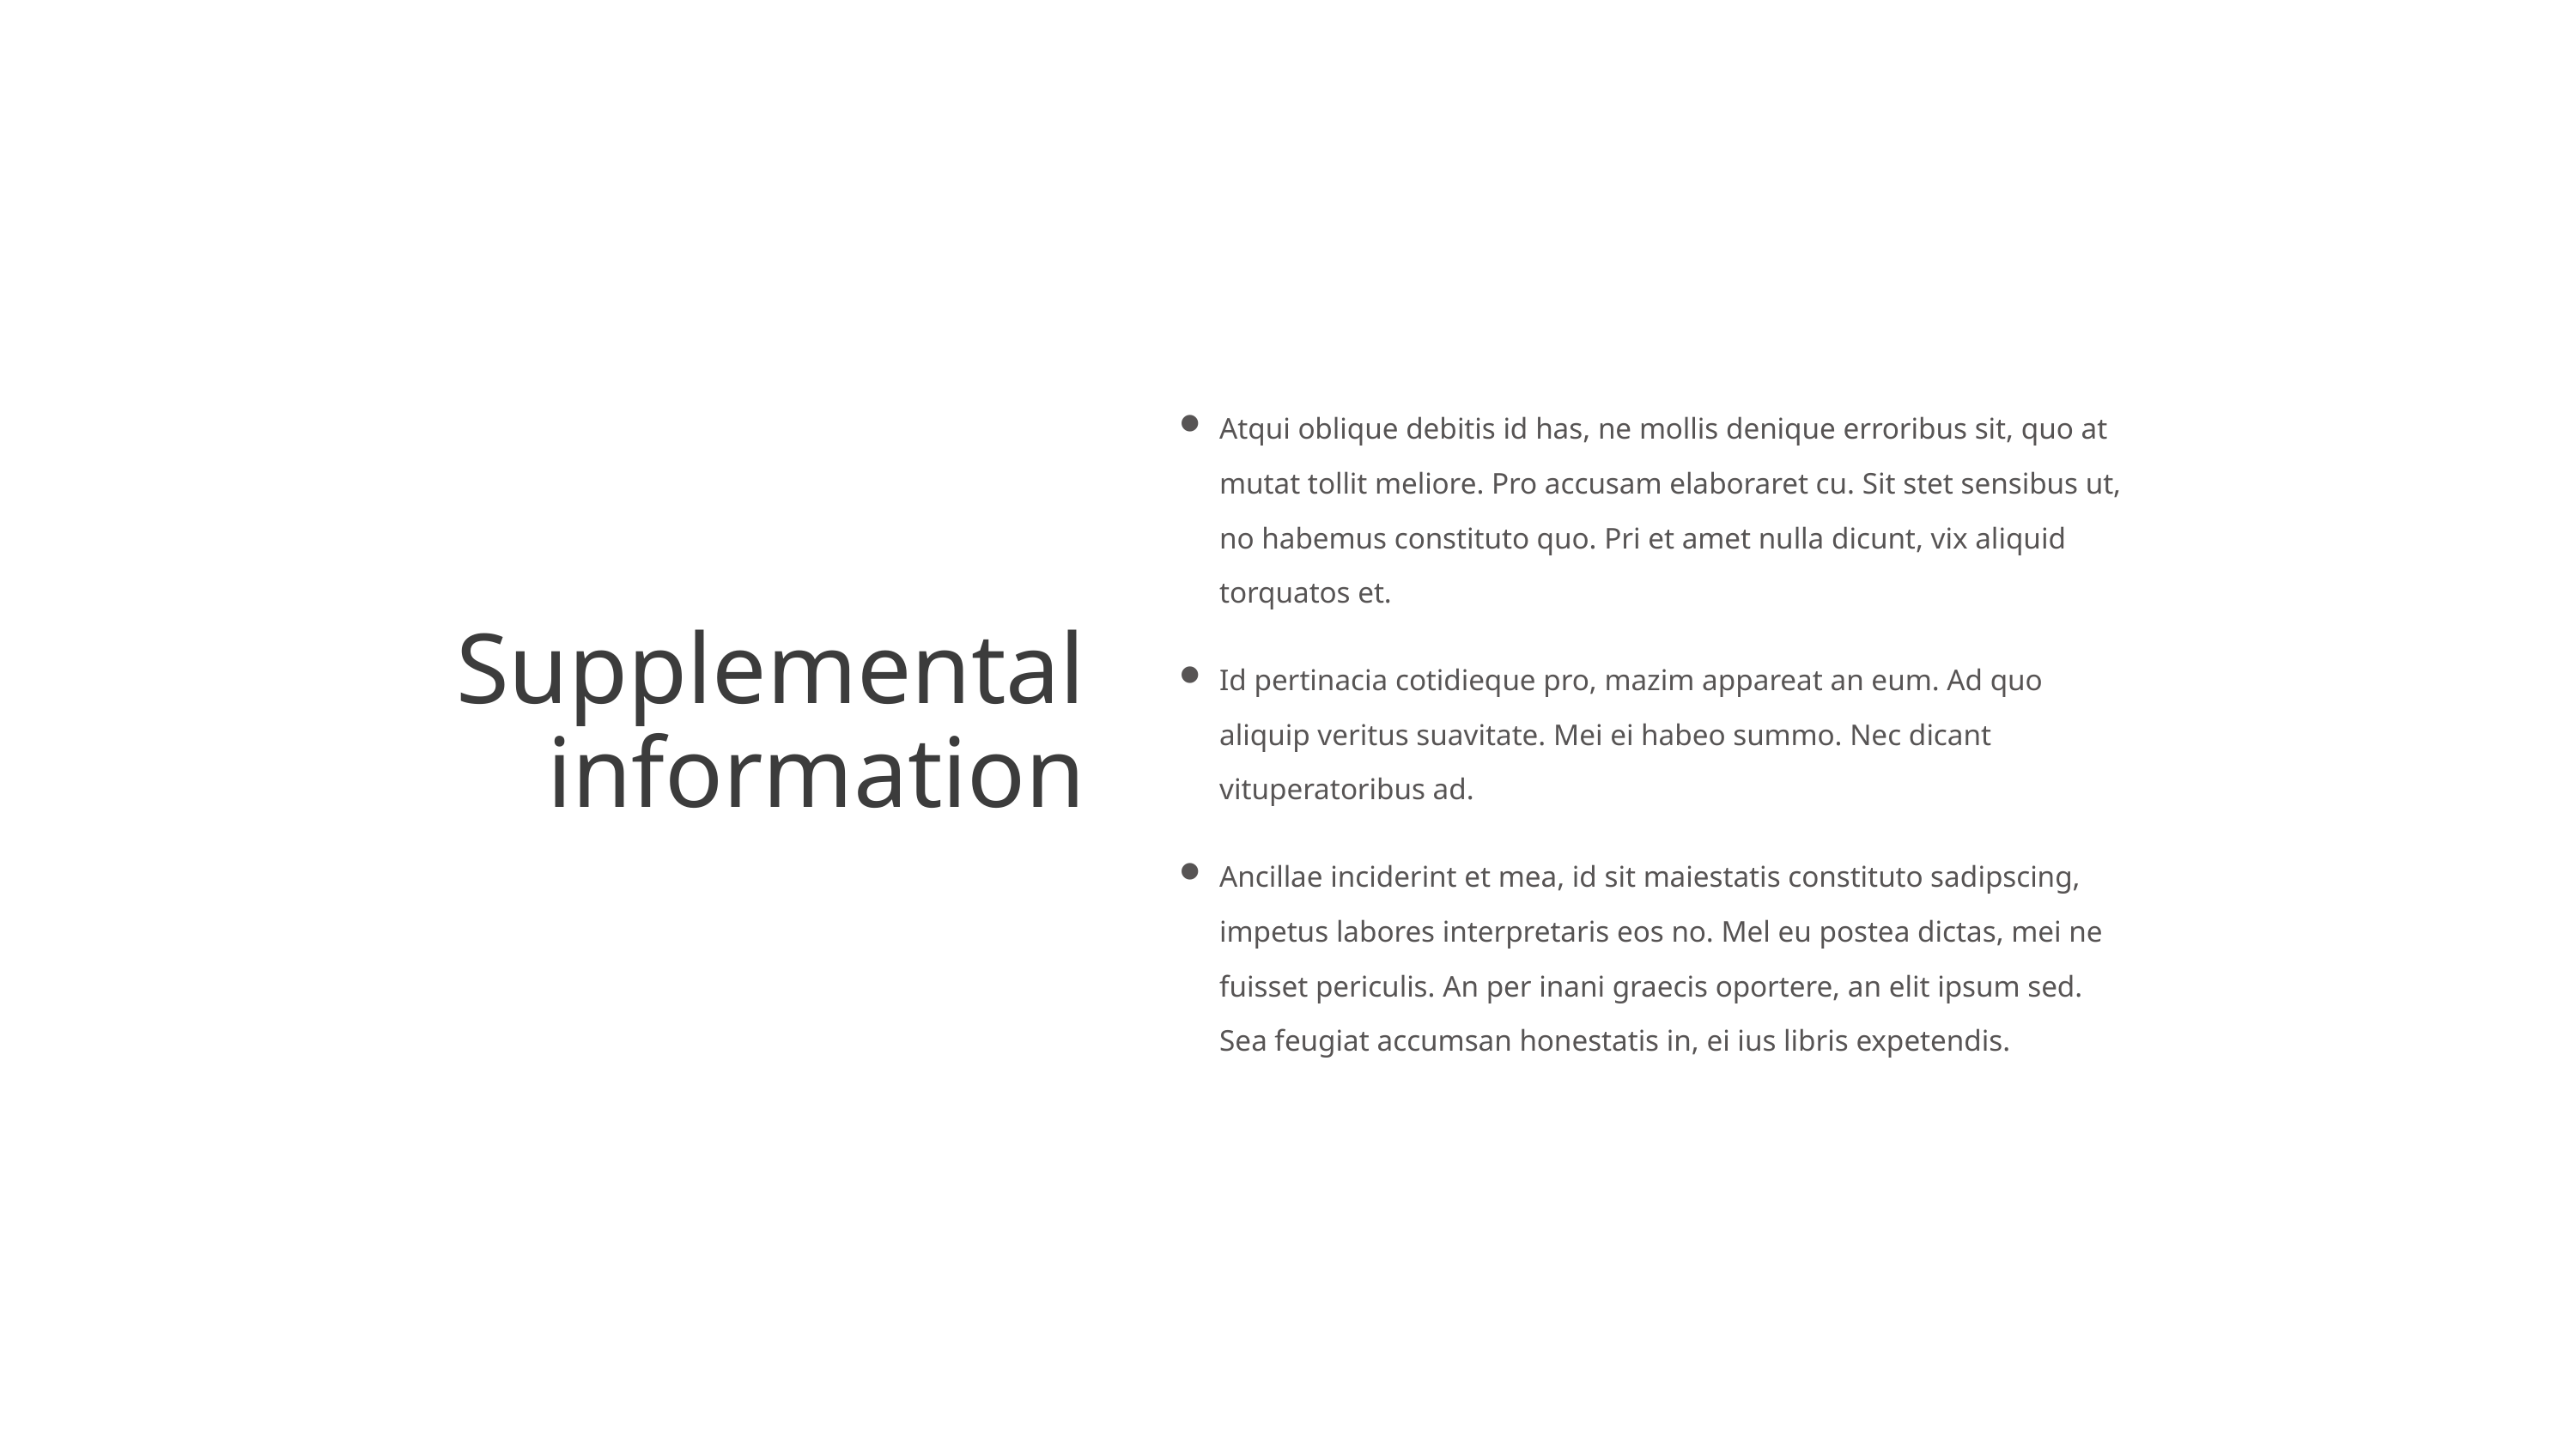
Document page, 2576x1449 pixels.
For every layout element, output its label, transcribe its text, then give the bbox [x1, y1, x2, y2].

list Atqui oblique debitis id has, ne mollis denique erroribus sit, quo at mutat tollit meliore. Pro accusam elaboraret cu. Sit stet sensibus ut, no habemus constituto quo. Pri et amet nulla dicunt, vix aliquid torquatos et. Id pertinacia cotidieque pro, mazim appareat an eum. Ad quo aliquip veritus suavitate. Mei ei habeo summo. Nec dicant vituperatoribus ad. Ancillae inciderint et mea, id sit maiestatis constituto sadipscing, impetus labores interpretaris eos no. Mel eu postea dictas, mei ne fuisset periculis. An per inani graecis oportere, an elit ipsum sed. Sea feugiat accumsan honestatis in, ei ius libris expetendis. [1166, 197, 2151, 1251]
title Supplemental information [273, 528, 1099, 920]
